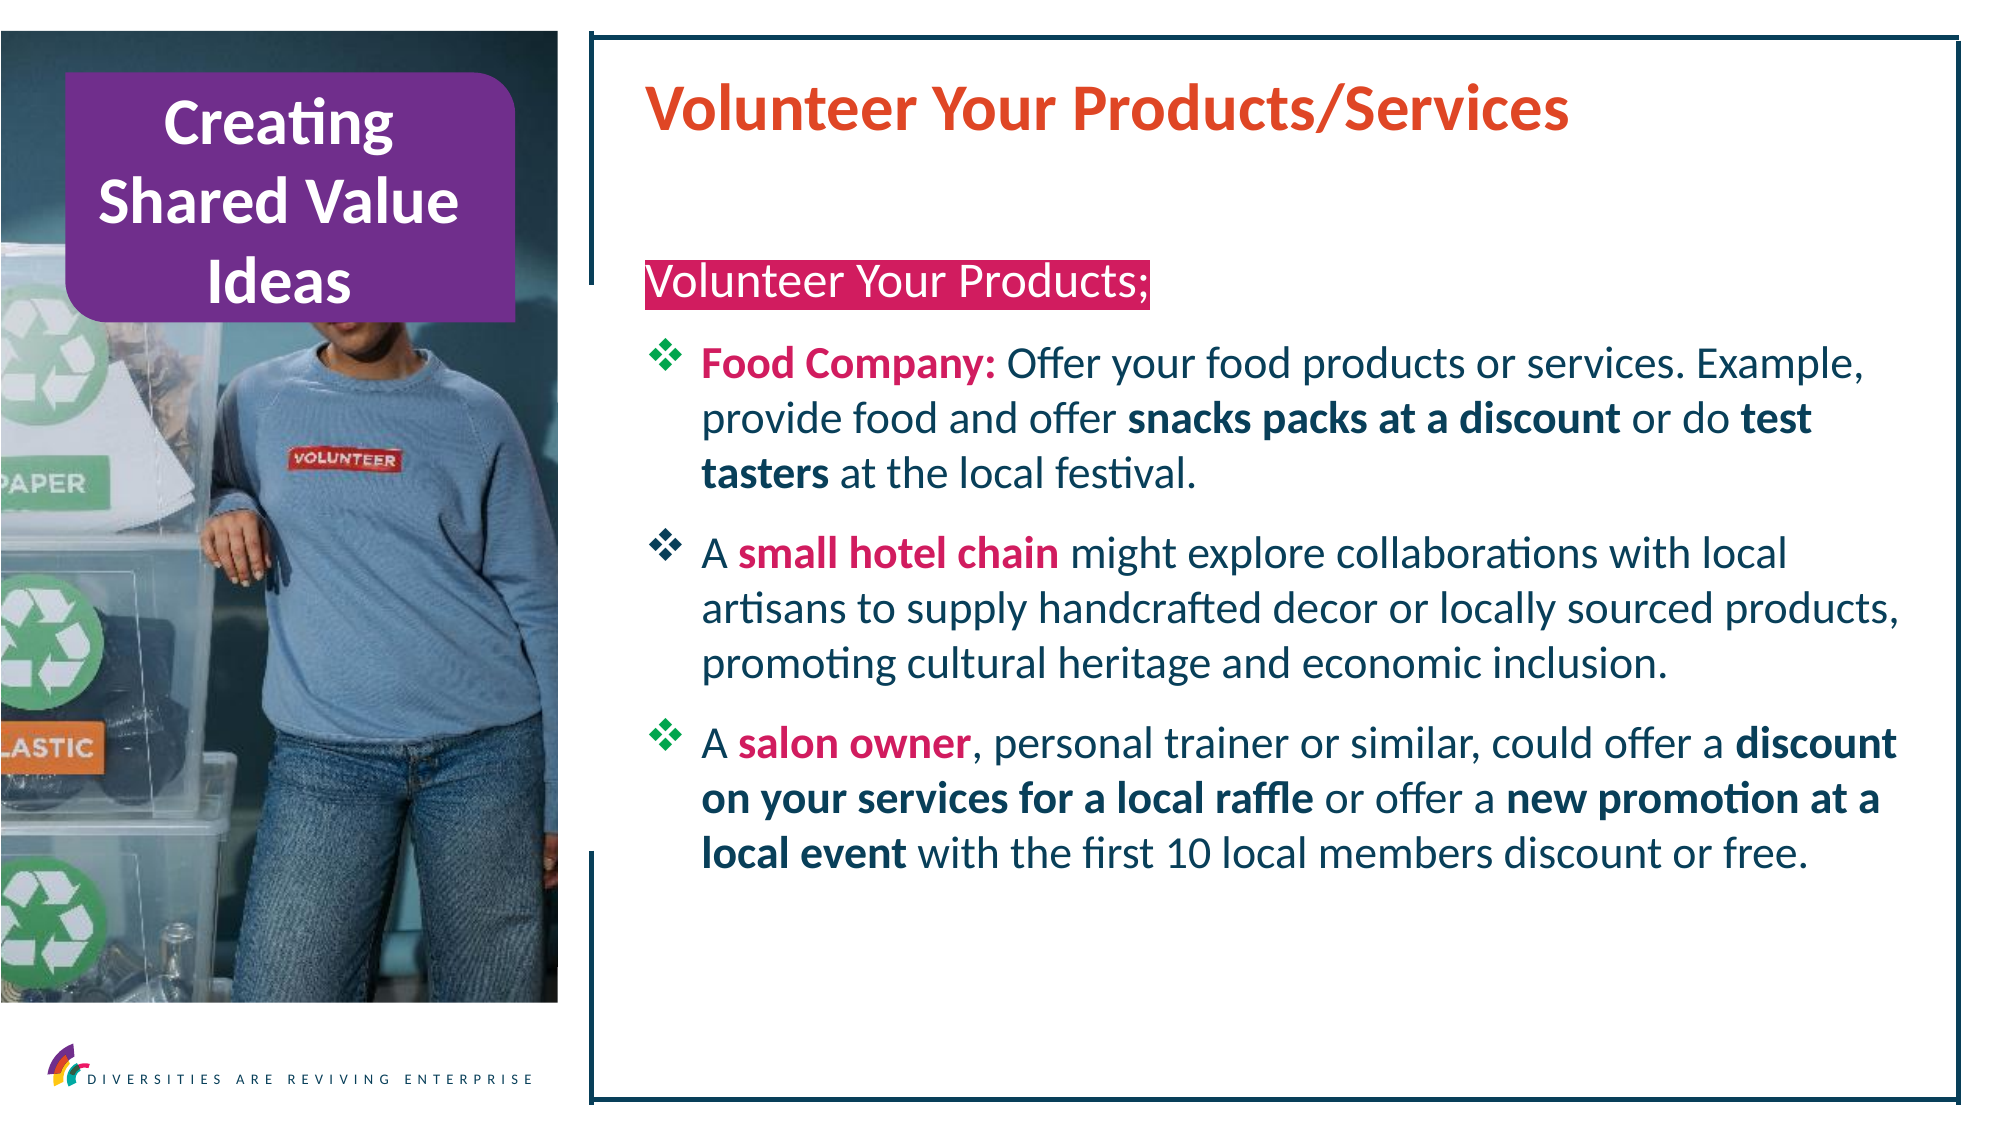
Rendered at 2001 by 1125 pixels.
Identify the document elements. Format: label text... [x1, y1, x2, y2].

list Volunteer Your Products; Food Company: Offer your food products or services. Example, provide food and offer snacks packs at a discount or do test tasters at the local festival. A small hotel chain might explore collaborations with local artisans to supply handcrafted decor or locally sourced products, promoting cultural heritage and economic inclusion. A salon owner, personal trainer or similar, could offer a discount on your services for a local raffle or offer a new promotion at a local event with the first 10 local members discount or free. [630, 240, 1922, 405]
picture [1, 30, 558, 1003]
list Volunteer Your Products/Services [630, 56, 1894, 113]
